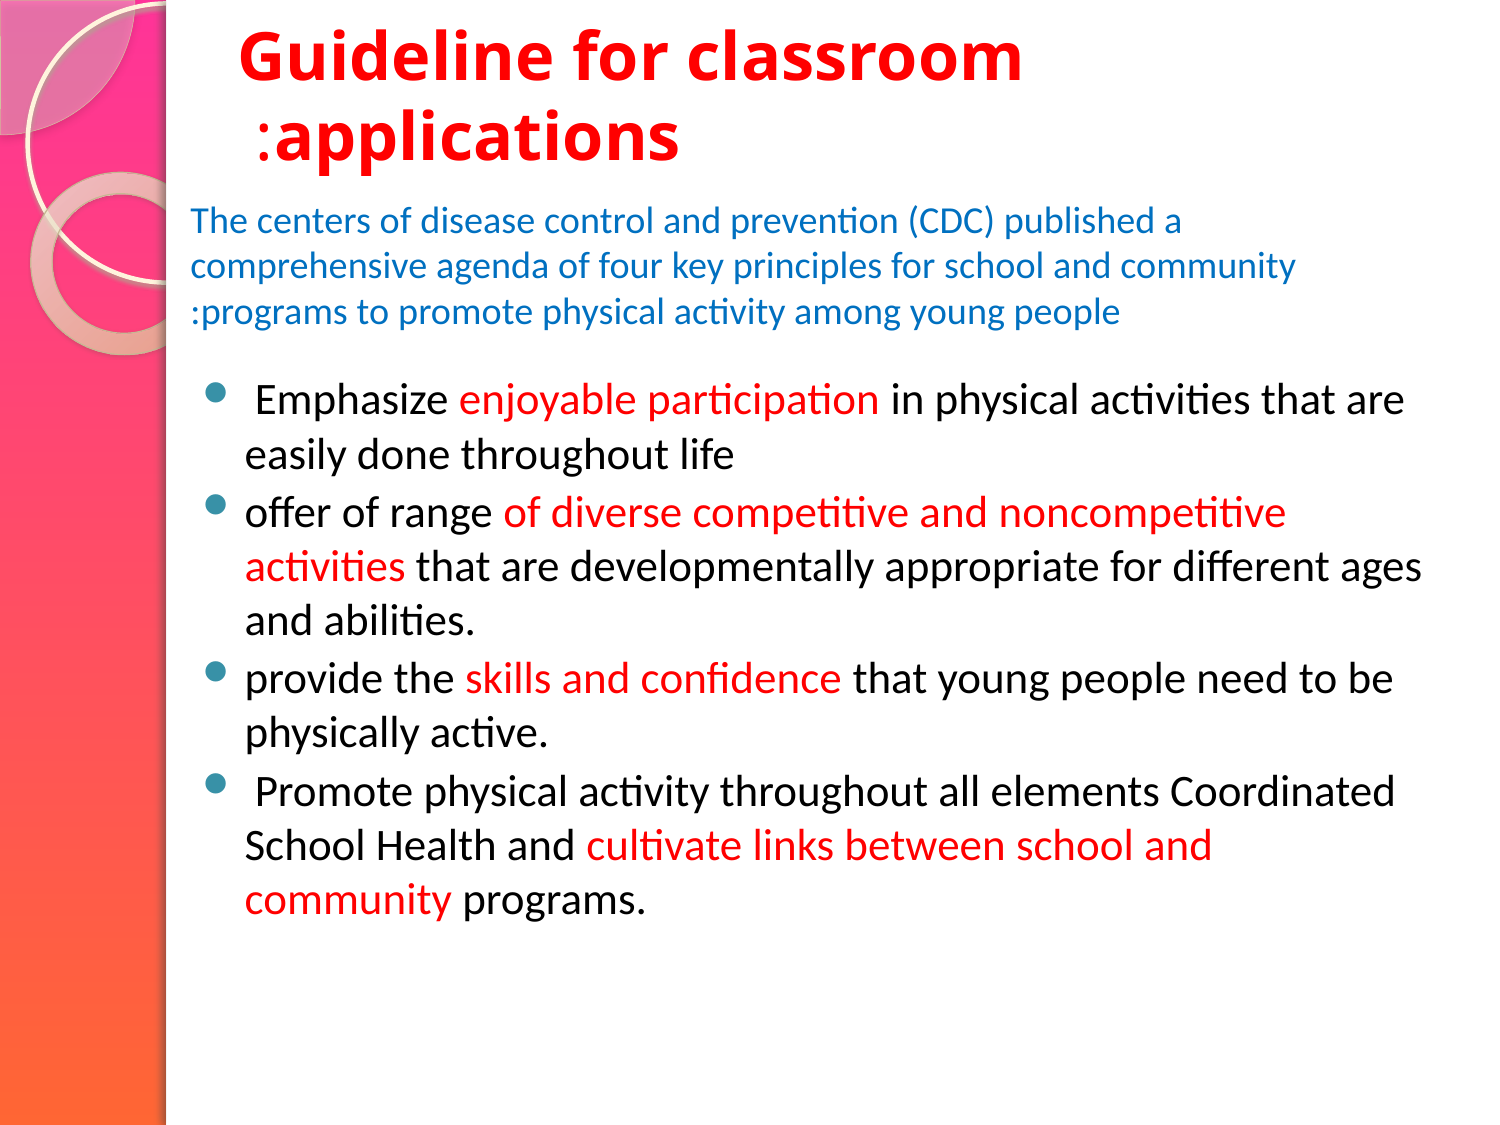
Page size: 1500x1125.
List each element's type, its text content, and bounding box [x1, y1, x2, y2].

title Guideline for classroom applications: [222, 0, 1453, 188]
list The centers of disease control and prevention (CDC) published a comprehensive agenda of four key principles for school and community programs to promote physical activity among young people: Emphasize enjoyable participation in physical activities that are easily done throughout life offer of range of diverse competitive and noncompetitive activities that are developmentally appropriate for different ages and abilities. provide the skills and confidence that young people need to be physically active. Promote physical activity throughout all elements Coordinated School Health and cultivate links between school and community programs. [175, 187, 1442, 1055]
